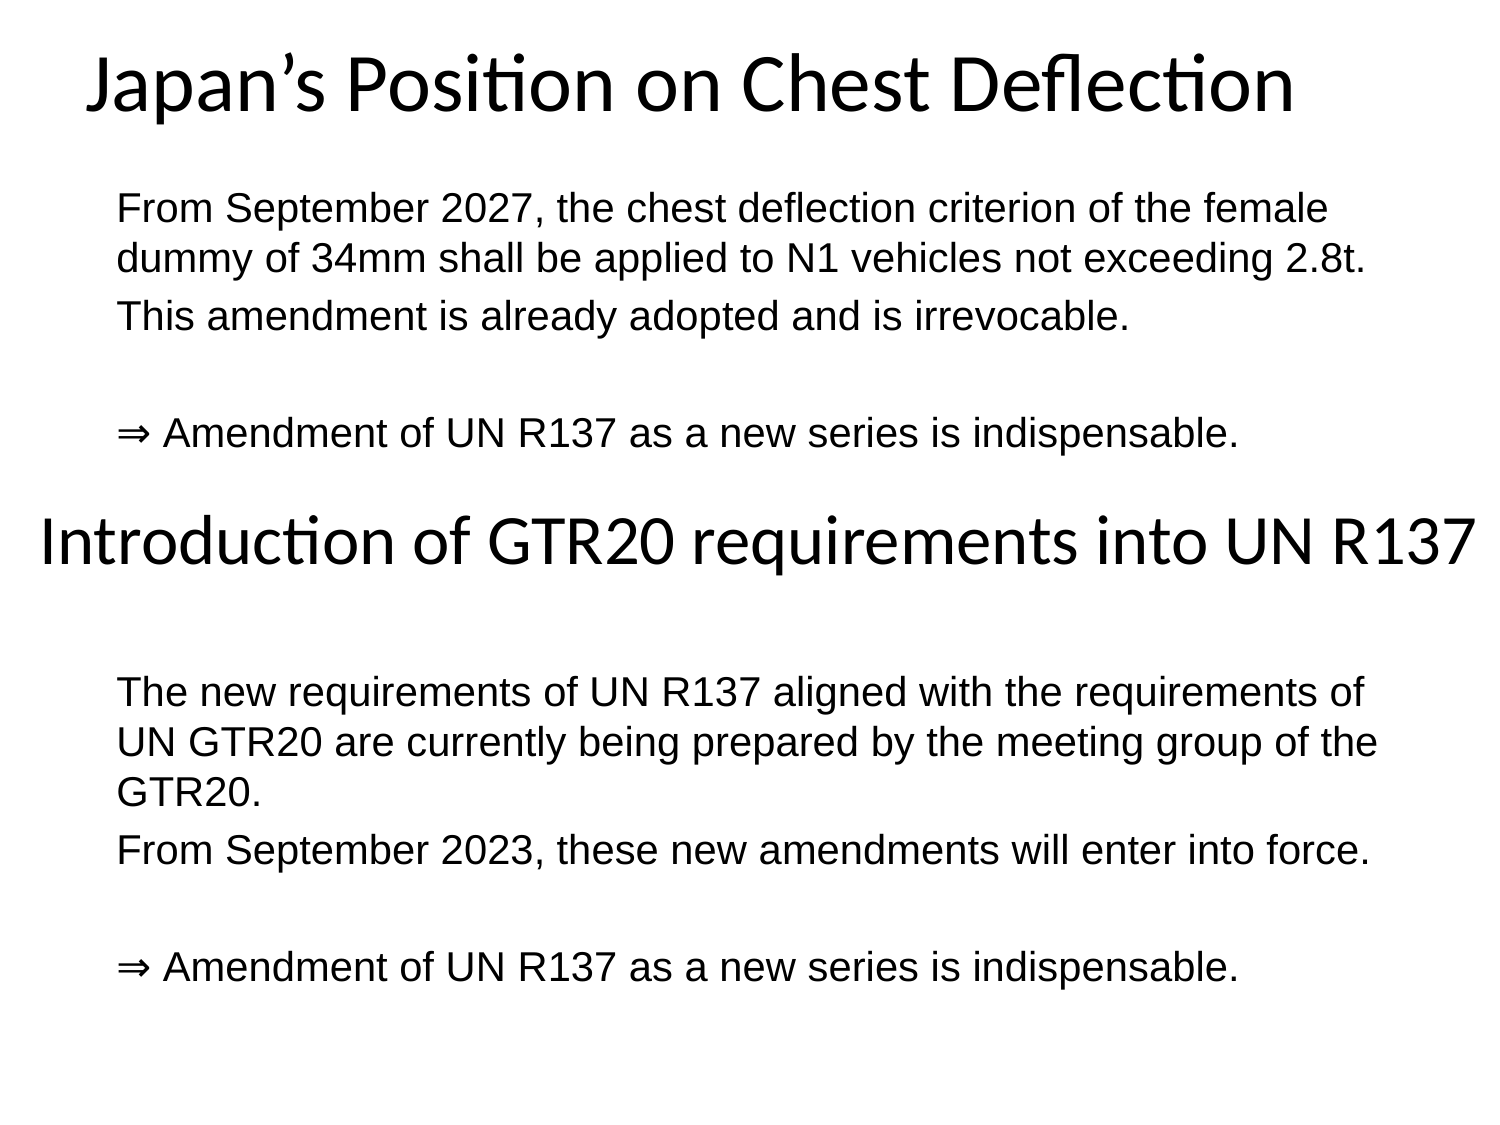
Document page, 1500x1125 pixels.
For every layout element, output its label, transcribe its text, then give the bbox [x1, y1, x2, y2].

text_box From September 2027, the chest deflection criterion of the female dummy of 34mm shall be applied to N1 vehicles not exceeding 2.8t. This amendment is already adopted and is irrevocable. ⇒ Amendment of UN R137 as a new series is indispensable. [102, 173, 1398, 463]
text_box The new requirements of UN R137 aligned with the requirements of UN GTR20 are currently being prepared by the meeting group of the GTR20. From September 2023, these new amendments will enter into force. ⇒ Amendment of UN R137 as a new series is indispensable. [102, 657, 1398, 997]
text_box Introduction of GTR20 requirements into UN R137 [25, 486, 1495, 587]
text_box Japan’s Position on Chest Deflection [70, 20, 1313, 136]
